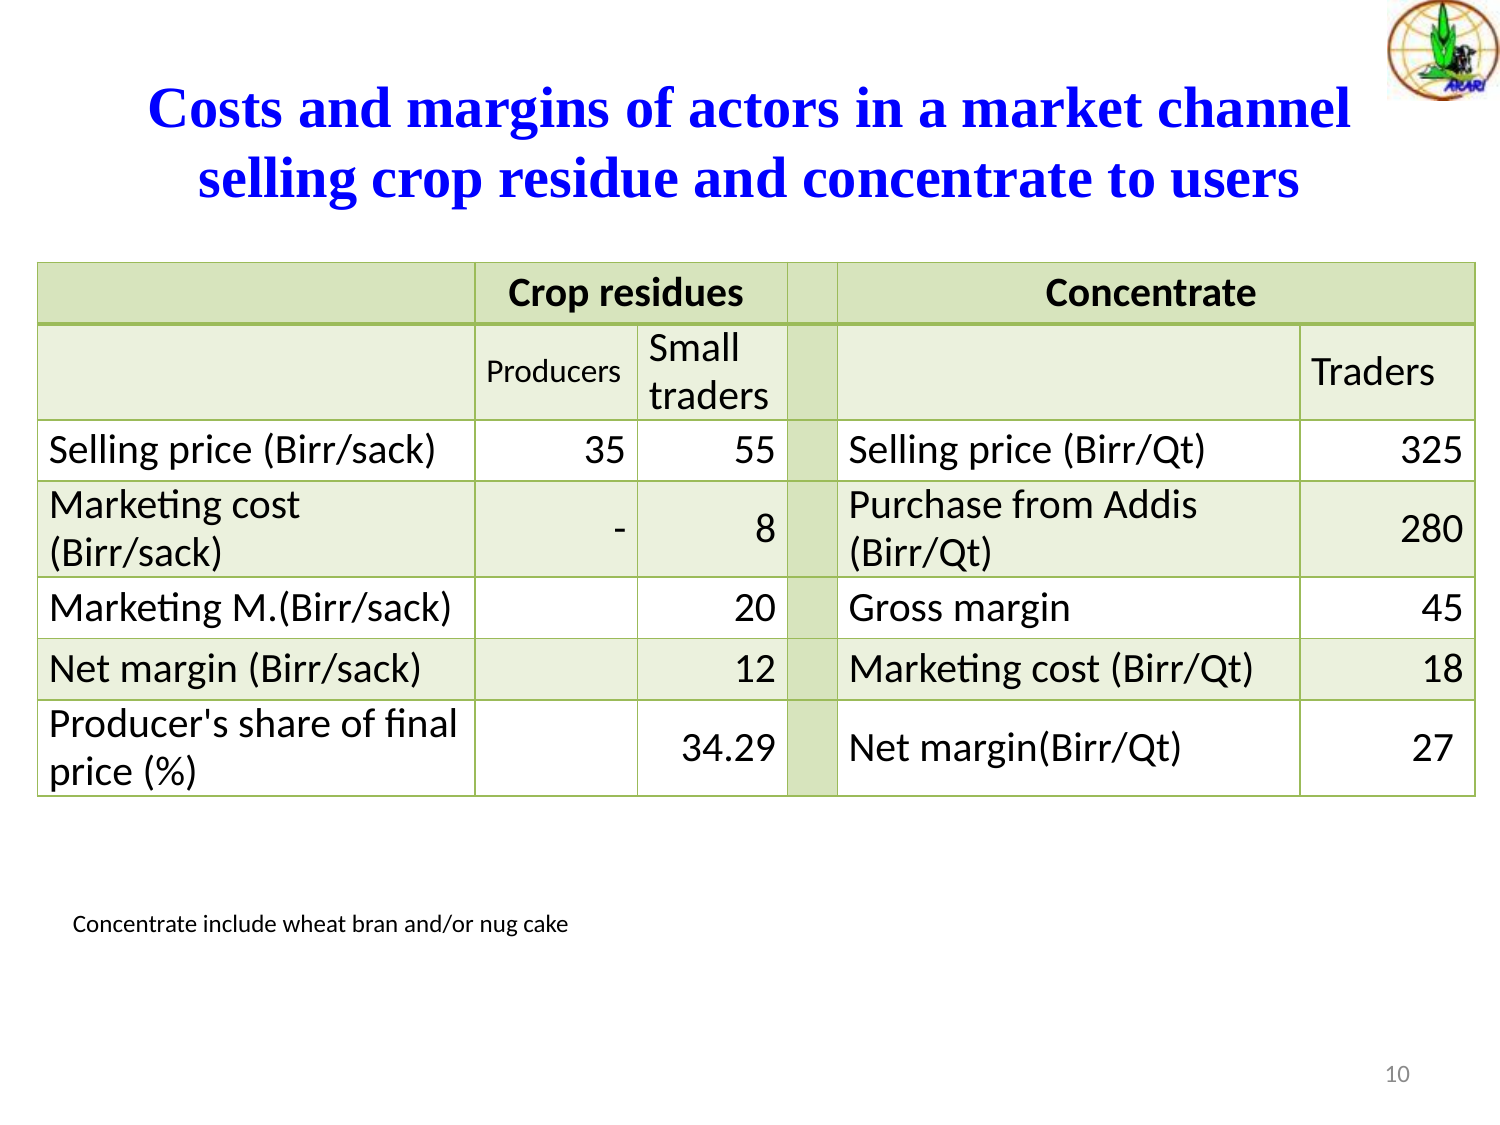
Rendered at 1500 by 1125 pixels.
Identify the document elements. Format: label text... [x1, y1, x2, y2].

table_cell [788, 326, 837, 419]
table_cell 35 [476, 421, 637, 480]
table_cell 55 [638, 421, 787, 480]
table_cell Producers [476, 326, 637, 419]
table_cell Gross margin [838, 578, 1299, 638]
table_cell 280 [1301, 482, 1474, 576]
table_cell 20 [638, 578, 787, 638]
slide_number 10 [1074, 1042, 1425, 1103]
table_cell Selling price (Birr/sack) [38, 421, 474, 480]
table_cell 8 [638, 482, 787, 576]
table_cell [788, 701, 837, 795]
table_cell Net margin(Birr/Qt) [838, 701, 1299, 795]
table_cell 34.29 [638, 701, 787, 795]
table_cell 325 [1301, 421, 1474, 480]
table_cell 12 [638, 639, 787, 699]
table_cell Marketing cost (Birr/sack) [38, 482, 474, 576]
table_cell [788, 639, 837, 699]
text_box Concentrate include wheat bran and/or nug cake [58, 900, 591, 945]
table_cell Net margin (Birr/sack) [38, 639, 474, 699]
table_header [788, 263, 837, 322]
table_cell [38, 326, 474, 419]
table_cell [476, 578, 637, 638]
table_header Crop residues [476, 263, 787, 322]
table_cell [788, 578, 837, 638]
table_cell Purchase from Addis (Birr/Qt) [838, 482, 1299, 576]
table_cell 18 [1301, 639, 1474, 699]
table_cell Marketing M.(Birr/sack) [38, 578, 474, 638]
title Costs and margins of actors in a market channel selling crop residue and concentrate to users [75, 45, 1425, 233]
table_header Concentrate [838, 263, 1474, 322]
table_cell 45 [1301, 578, 1474, 638]
table_cell Producer's share of final price (%) [38, 701, 474, 795]
table_cell Marketing cost (Birr/Qt) [838, 639, 1299, 699]
picture [1387, 0, 1500, 102]
table_cell 27 [1301, 701, 1474, 795]
table_cell [788, 421, 837, 480]
table_cell - [476, 482, 637, 576]
table_header [38, 263, 474, 322]
table_cell Traders [1301, 326, 1474, 419]
table_cell [476, 639, 637, 699]
table_cell [838, 326, 1299, 419]
table_cell [788, 482, 837, 576]
table_cell [476, 701, 637, 795]
table_cell Selling price (Birr/Qt) [838, 421, 1299, 480]
table_cell Small traders [638, 326, 787, 419]
